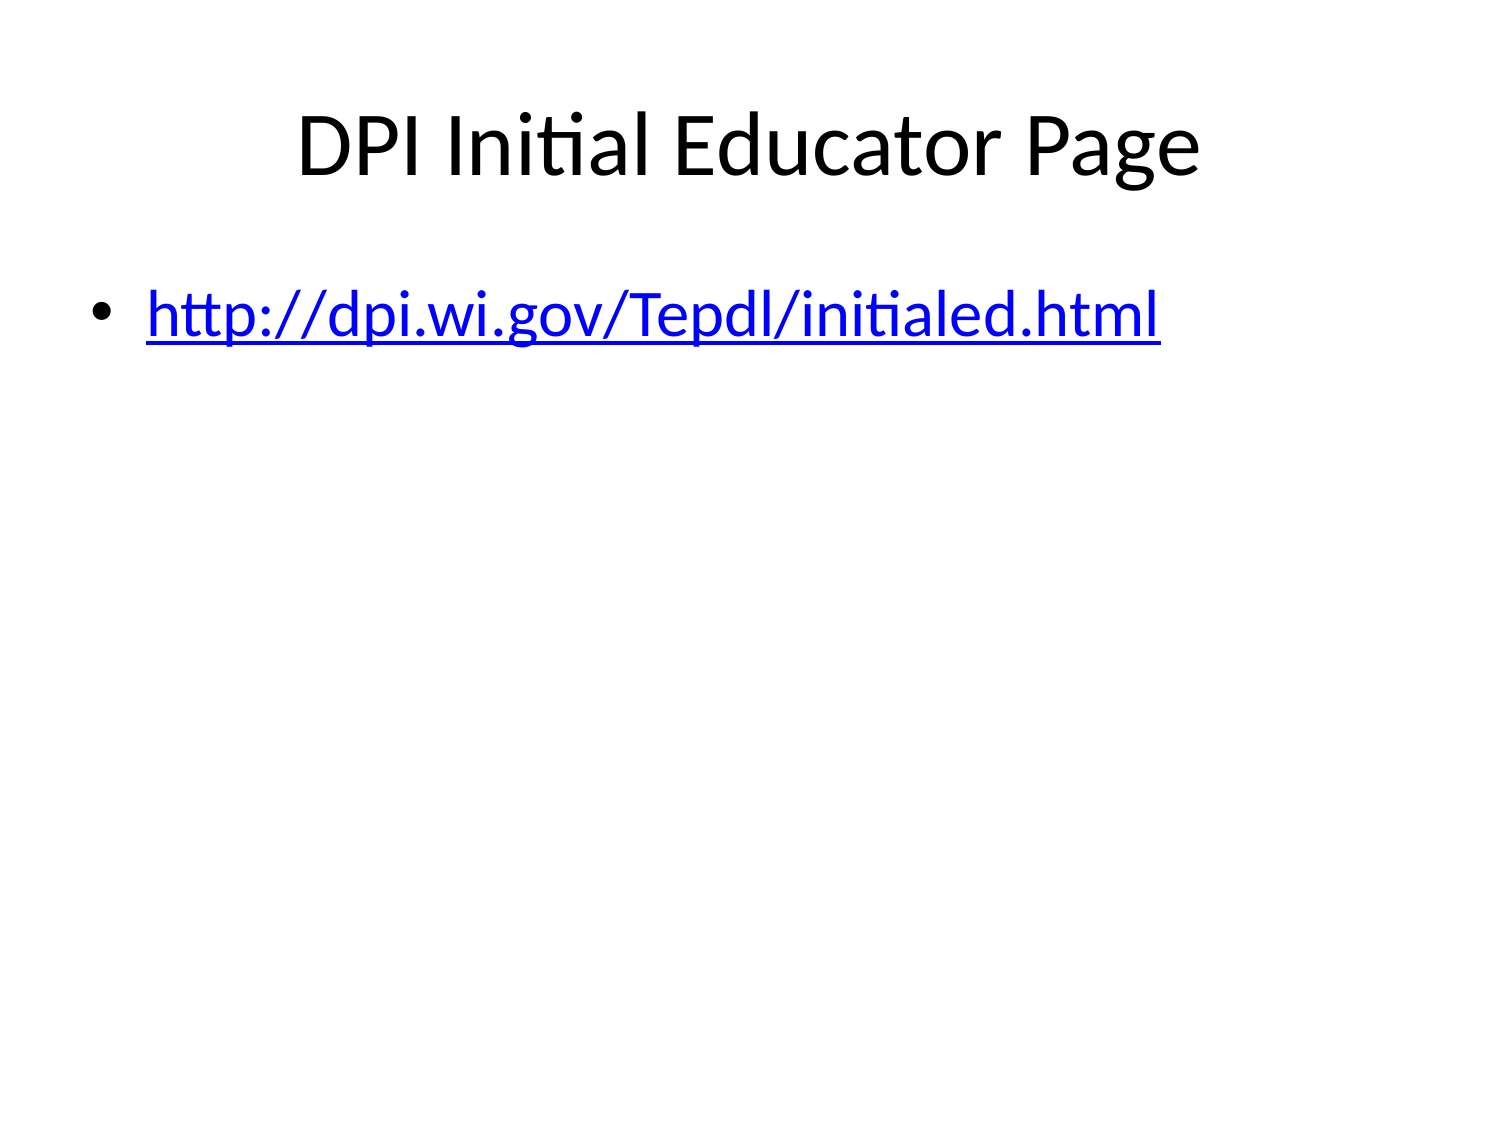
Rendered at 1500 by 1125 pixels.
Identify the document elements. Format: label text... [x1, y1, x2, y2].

list http://dpi.wi.gov/Tepdl/initialed.html [75, 262, 1425, 1005]
title DPI Initial Educator Page [75, 45, 1425, 233]
